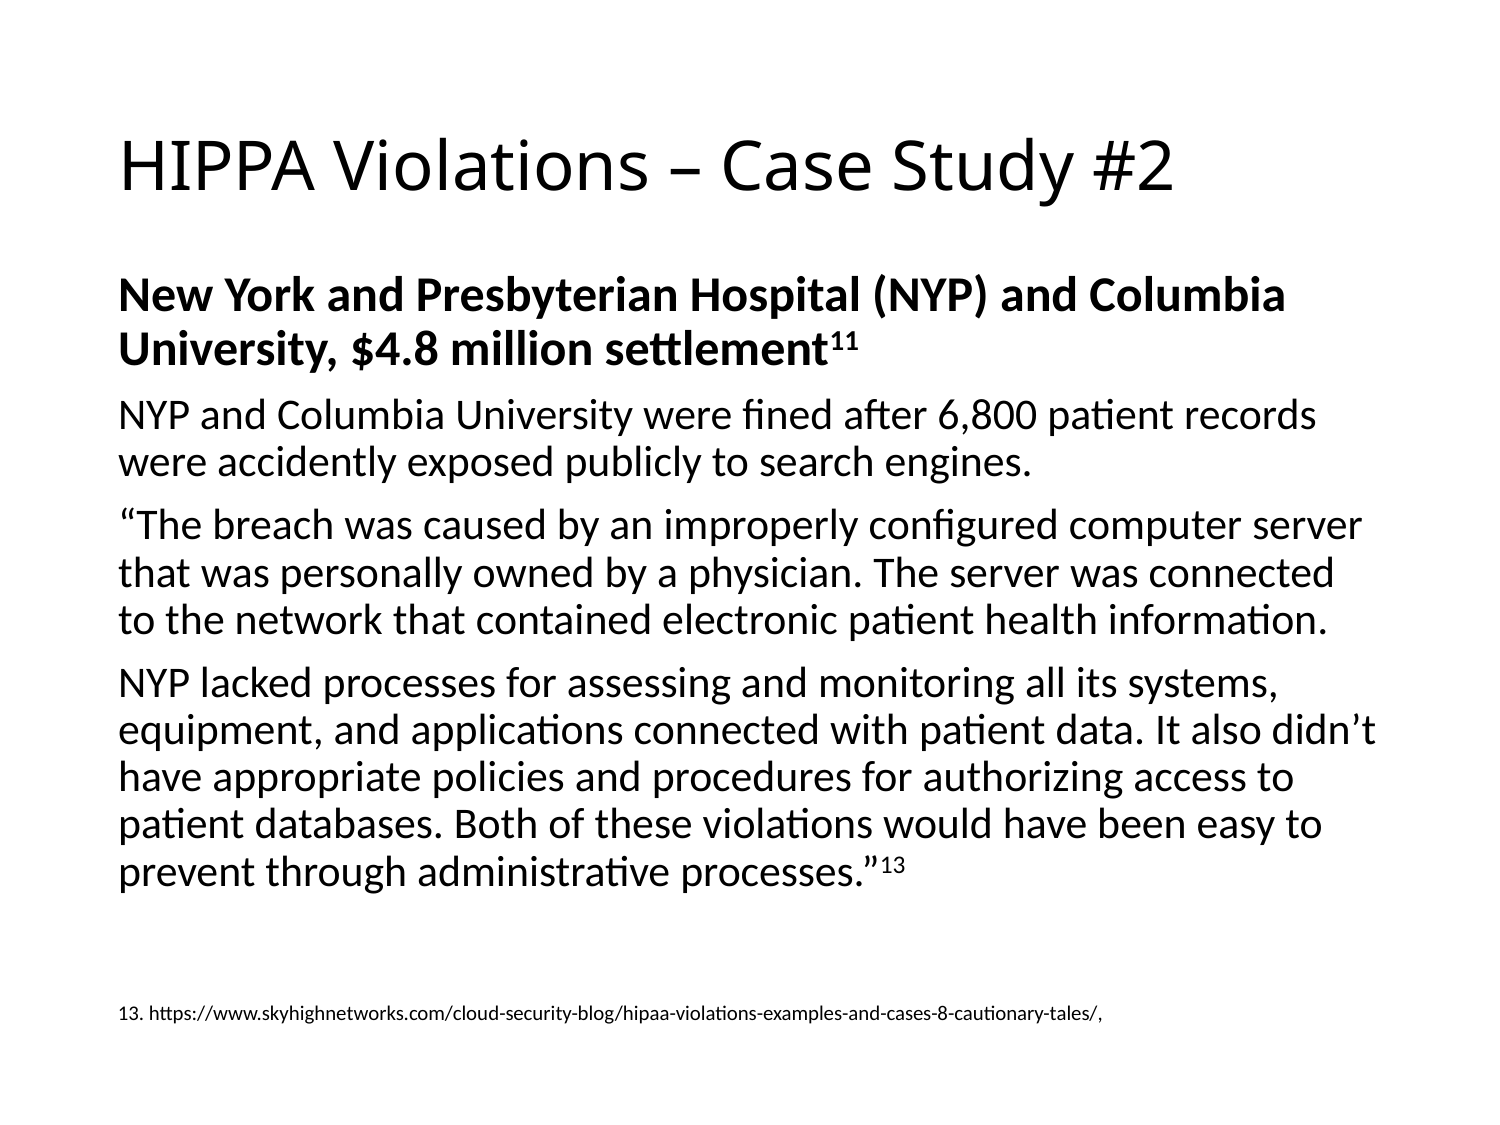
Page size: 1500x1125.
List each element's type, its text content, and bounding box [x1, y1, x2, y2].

text_box 13. https://www.skyhighnetworks.com/cloud-security-blog/hipaa-violations-examples-and-cases-8-cautionary-tales/, [103, 992, 1378, 1032]
list New York and Presbyterian Hospital (NYP) and Columbia University, $4.8 million settlement11 NYP and Columbia University were fined after 6,800 patient records were accidently exposed publicly to search engines. “The breach was caused by an improperly configured computer server that was personally owned by a physician. The server was connected to the network that contained electronic patient health information. NYP lacked processes for assessing and monitoring all its systems, equipment, and applications connected with patient data. It also didn’t have appropriate policies and procedures for authorizing access to patient databases. Both of these violations would have been easy to prevent through administrative processes.”13 [102, 260, 1398, 1014]
title HIPPA Violations – Case Study #2 [102, 59, 1398, 260]
